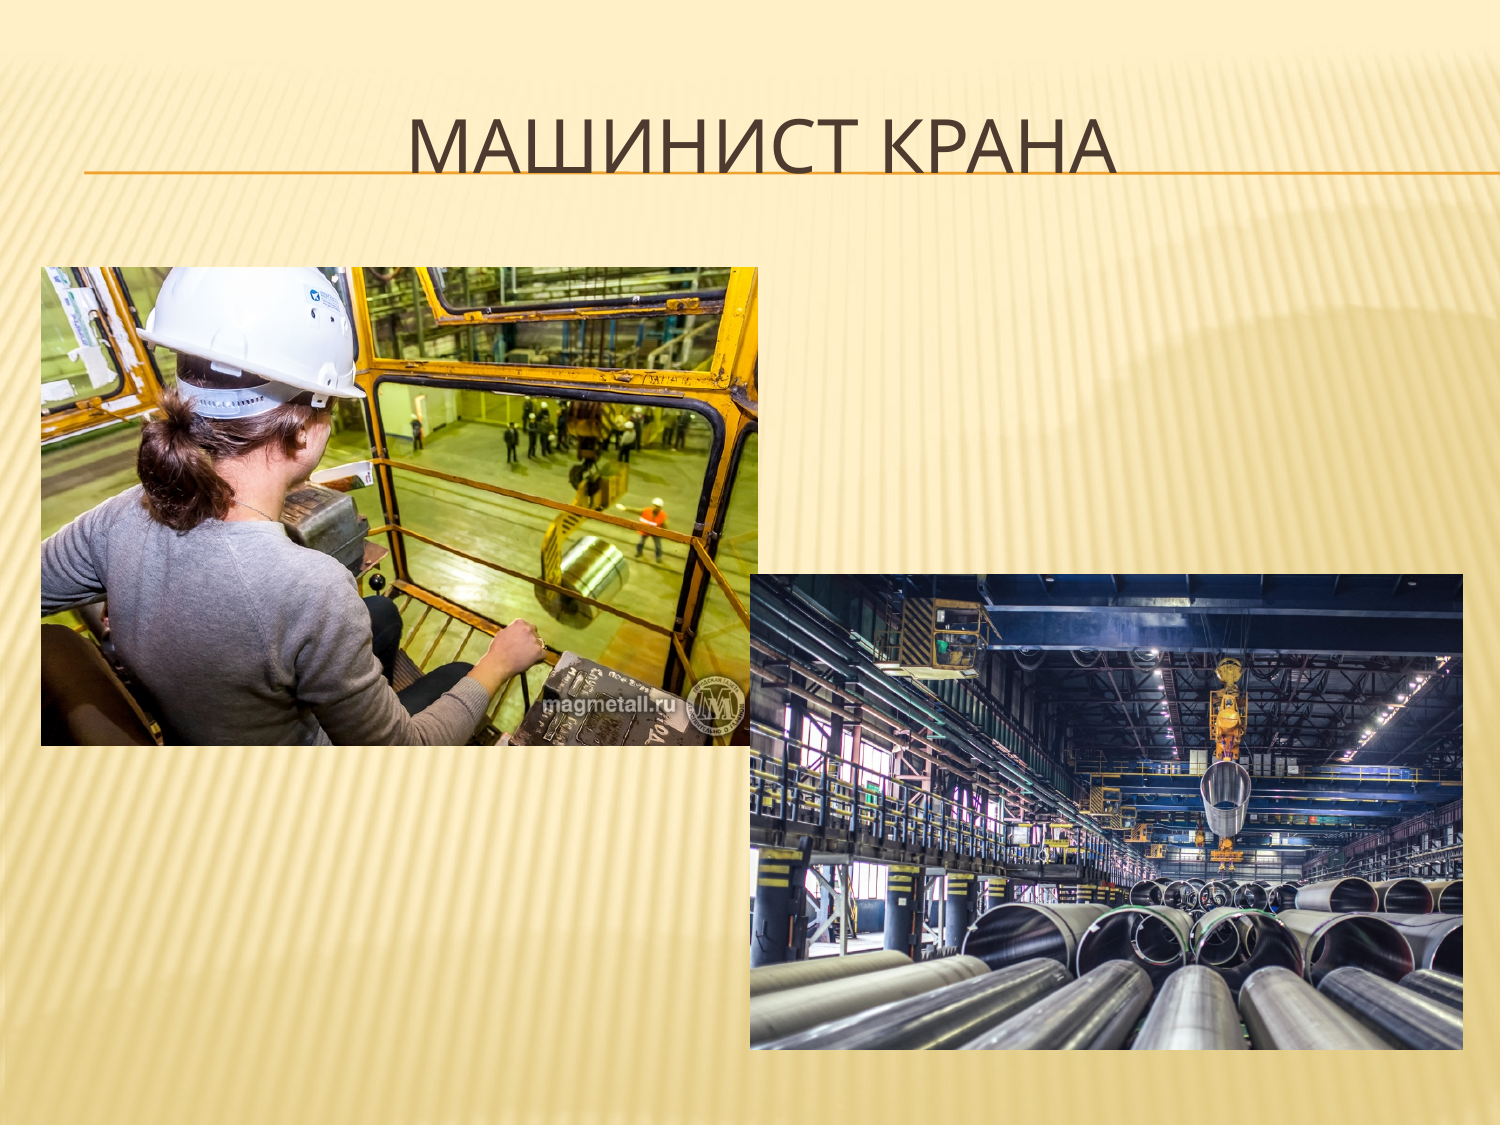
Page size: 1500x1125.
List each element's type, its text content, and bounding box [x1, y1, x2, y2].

picture [40, 266, 759, 747]
title Машинист крана [49, 75, 1475, 213]
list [749, 573, 1463, 1050]
